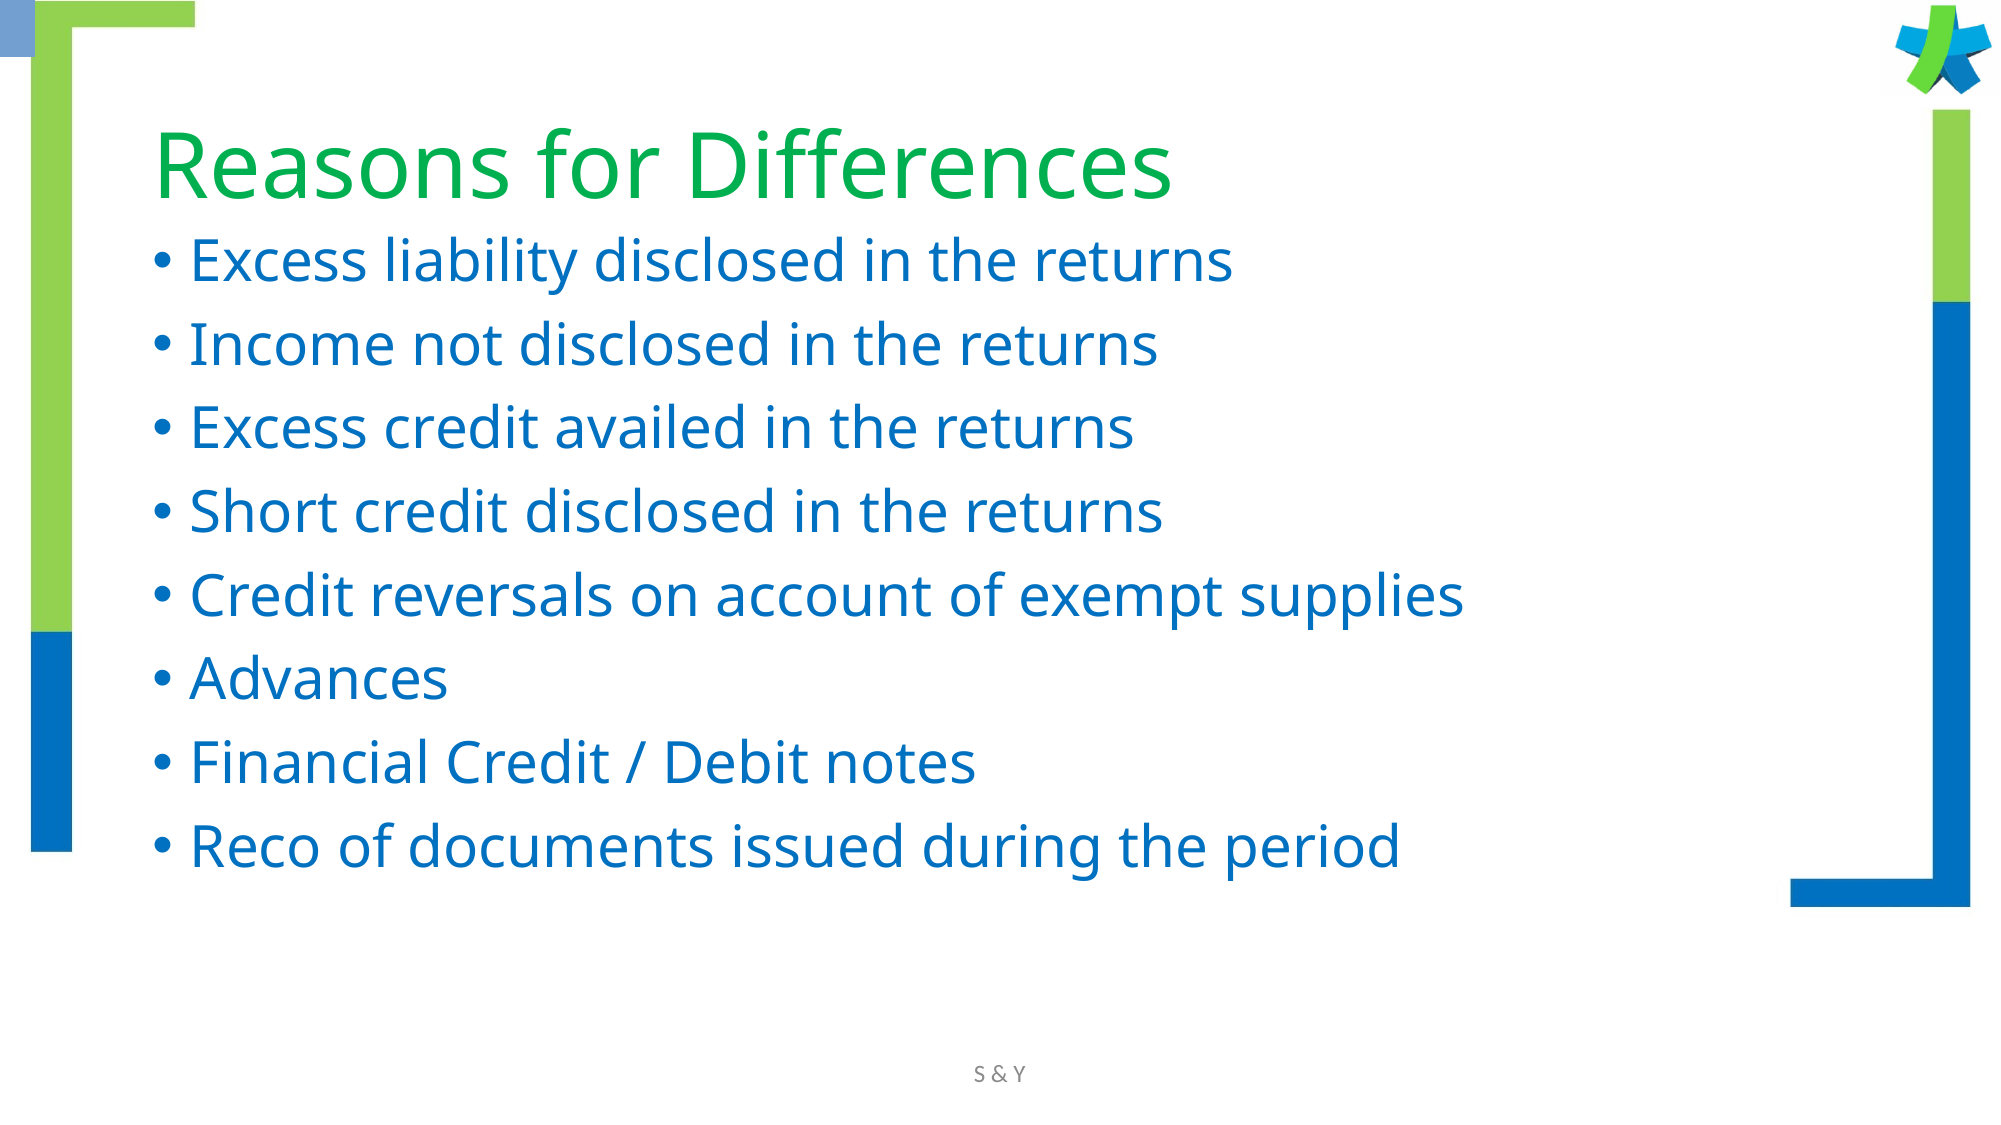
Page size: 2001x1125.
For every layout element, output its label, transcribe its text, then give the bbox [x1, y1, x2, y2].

title Reasons for Differences [137, 59, 1863, 223]
footer S & Y [662, 1042, 1338, 1103]
list Excess liability disclosed in the returns Income not disclosed in the returns Excess credit availed in the returns Short credit disclosed in the returns Credit reversals on account of exempt supplies Advances Financial Credit / Debit notes Reco of documents issued during the period [137, 223, 1863, 1014]
picture [0, 0, 2001, 1125]
